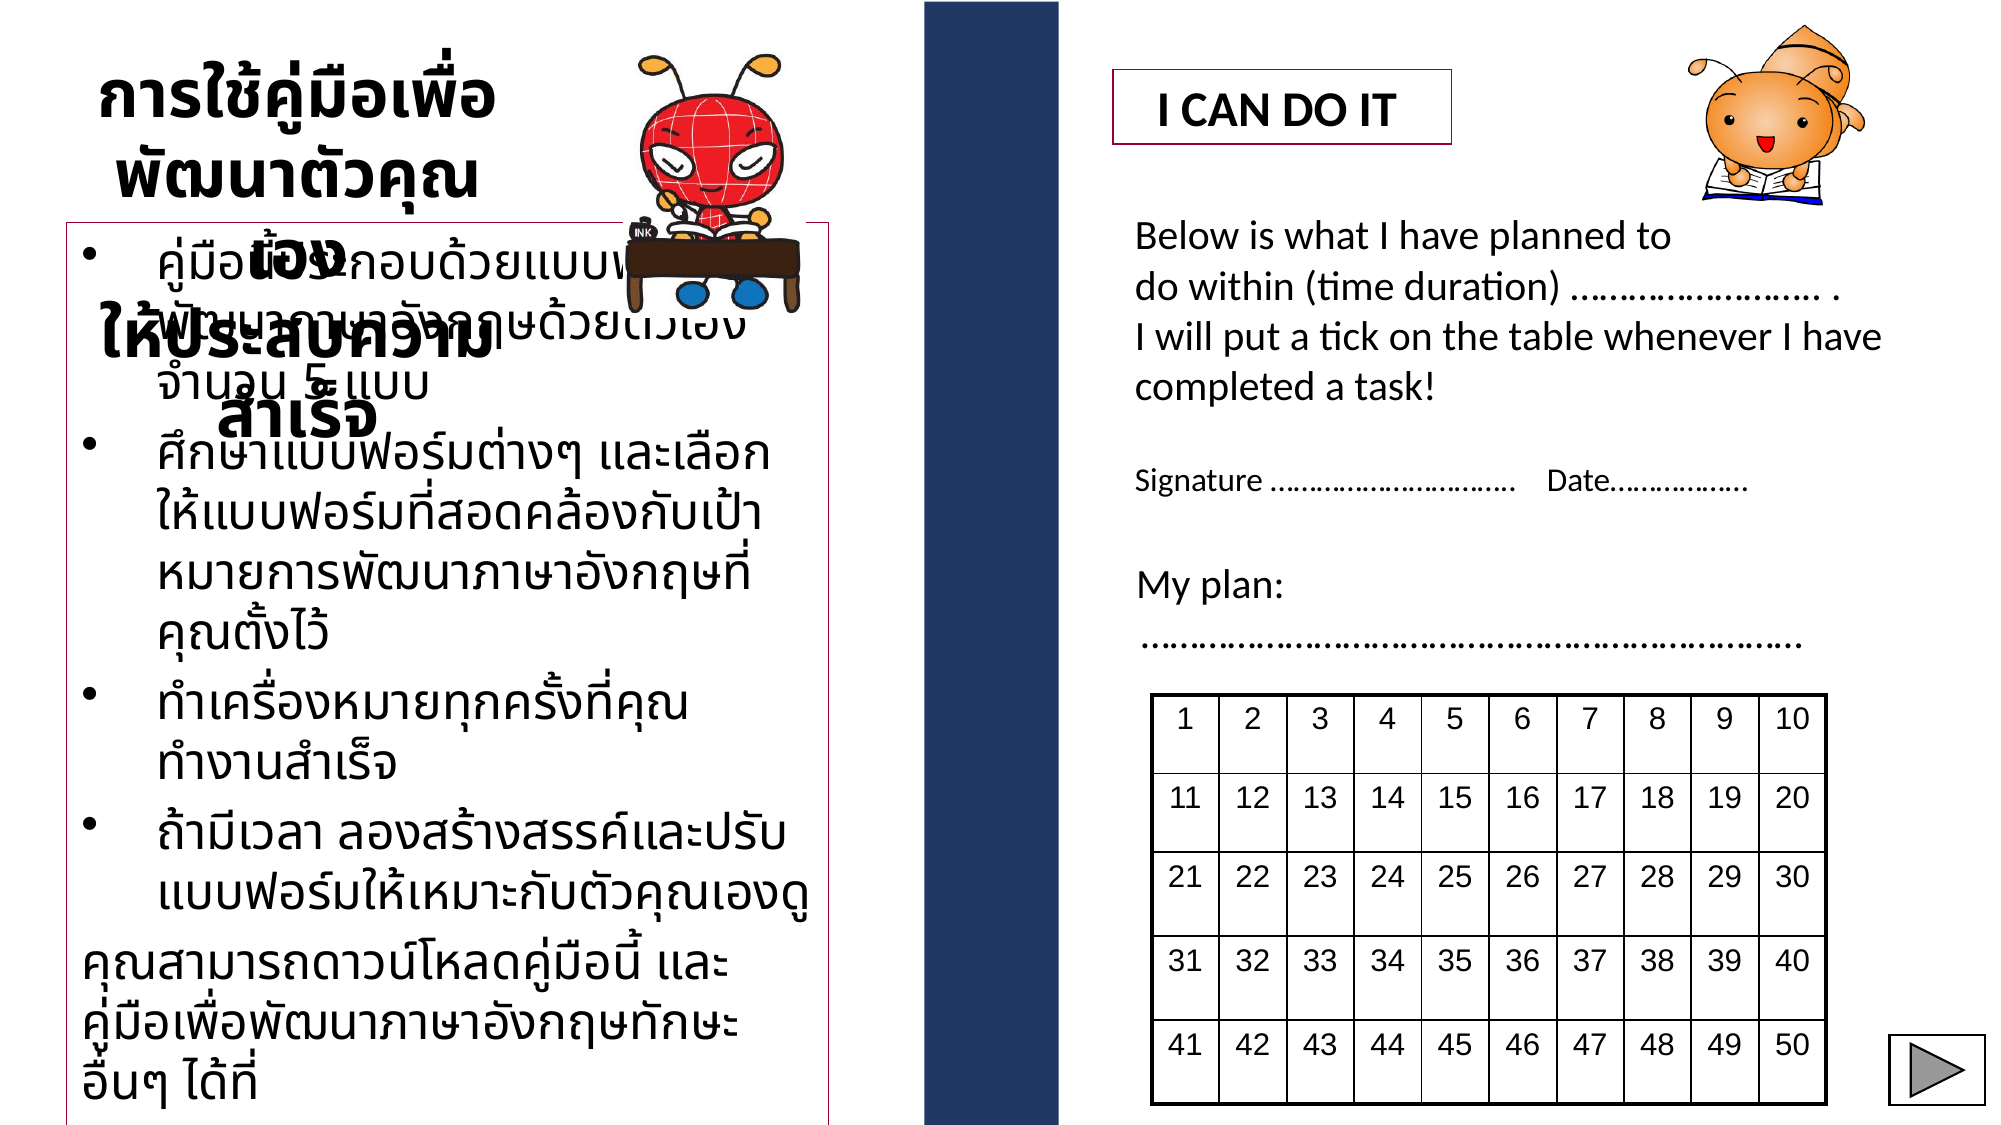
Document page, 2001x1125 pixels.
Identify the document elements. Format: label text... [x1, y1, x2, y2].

table_header 7 [1558, 697, 1623, 773]
table_cell 31 [1154, 937, 1218, 1019]
table_cell 41 [1154, 1021, 1218, 1102]
table_cell 12 [1220, 774, 1286, 851]
table_cell 13 [1288, 774, 1353, 851]
table_cell 49 [1692, 1021, 1758, 1102]
table_cell 38 [1625, 937, 1690, 1019]
table_cell 23 [1288, 853, 1353, 935]
picture [1688, 18, 1871, 222]
table_header 3 [1288, 697, 1353, 773]
table_cell 40 [1760, 937, 1824, 1019]
table_header 5 [1422, 697, 1488, 773]
table_cell 18 [1625, 774, 1690, 851]
table_header 10 [1760, 697, 1824, 773]
text_box [1888, 1034, 1986, 1106]
table_cell 48 [1625, 1021, 1690, 1102]
table_cell 27 [1558, 853, 1623, 935]
table_header 2 [1220, 697, 1286, 773]
table_cell 47 [1558, 1021, 1623, 1102]
table_cell 24 [1355, 853, 1421, 935]
table_header 1 [1154, 697, 1218, 773]
table_cell 28 [1625, 853, 1690, 935]
text_box คู่มือนี้ประกอบด้วยแบบฟอร์มเพื่อพัฒนาภาษาอังกฤษด้วยตัวเอง จำนวน 5 แบบ ศึกษาแบบฟอร์มต่างๆ และเลือกให้แบบฟอร์มที่สอดคล้องกับเป้าหมายการพัฒนาภาษาอังกฤษที่คุณตั้งไว้ ทำเครื่องหมายทุกครั้งที่คุณทำงานสำเร็จ ถ้ามีเวลา ลองสร้างสรรค์และปรับแบบฟอร์มให้เหมาะกับตัวคุณเองดู คุณสามารถดาวน์โหลดคู่มือนี้ และคู่มือเพื่อพัฒนาภาษาอังกฤษทักษะอื่นๆ ได้ที่ http://kmuttsalc.wikispaces.com [66, 222, 829, 1125]
table_cell 42 [1220, 1021, 1286, 1102]
table_cell 43 [1288, 1021, 1353, 1102]
table_cell 29 [1692, 853, 1758, 935]
table_cell 33 [1288, 937, 1353, 1019]
table_cell 17 [1558, 774, 1623, 851]
text_box [923, 1, 1060, 1125]
table_cell 15 [1422, 774, 1488, 851]
table_header 8 [1625, 697, 1690, 773]
table_cell 16 [1490, 774, 1556, 851]
picture [623, 52, 806, 318]
table_cell 34 [1355, 937, 1421, 1019]
table_cell 22 [1220, 853, 1286, 935]
table_header 9 [1692, 697, 1758, 773]
table_cell 26 [1490, 853, 1556, 935]
table_cell 14 [1355, 774, 1421, 851]
table_cell 50 [1760, 1021, 1824, 1102]
table_cell 44 [1355, 1021, 1421, 1102]
text_box I CAN DO IT [1113, 69, 1452, 145]
table_cell 21 [1154, 853, 1218, 935]
table_cell 25 [1422, 853, 1488, 935]
table_cell 35 [1422, 937, 1488, 1019]
text_box การใช้คู่มือเพื่อพัฒนาตัวคุณเอง ให้ประสบความสำเร็จ [66, 42, 530, 222]
table_cell 19 [1692, 774, 1758, 851]
table_cell 30 [1760, 853, 1824, 935]
table_header 4 [1355, 697, 1421, 773]
table_header 6 [1490, 697, 1556, 773]
table_cell 39 [1692, 937, 1758, 1019]
table_cell 45 [1422, 1021, 1488, 1102]
table_cell 20 [1760, 774, 1824, 851]
text_box My plan: …………………………………………………………… [1107, 549, 1828, 665]
table_cell 46 [1490, 1021, 1556, 1102]
text_box Below is what I have planned to do within (time duration) …………………….. . I will put a tick on the table whenever I have completed a task! Signature ………………………….. Date……………… [1118, 199, 1938, 507]
table_cell 37 [1558, 937, 1623, 1019]
table_cell 11 [1154, 774, 1218, 851]
table_cell 32 [1220, 937, 1286, 1019]
table_cell 36 [1490, 937, 1556, 1019]
